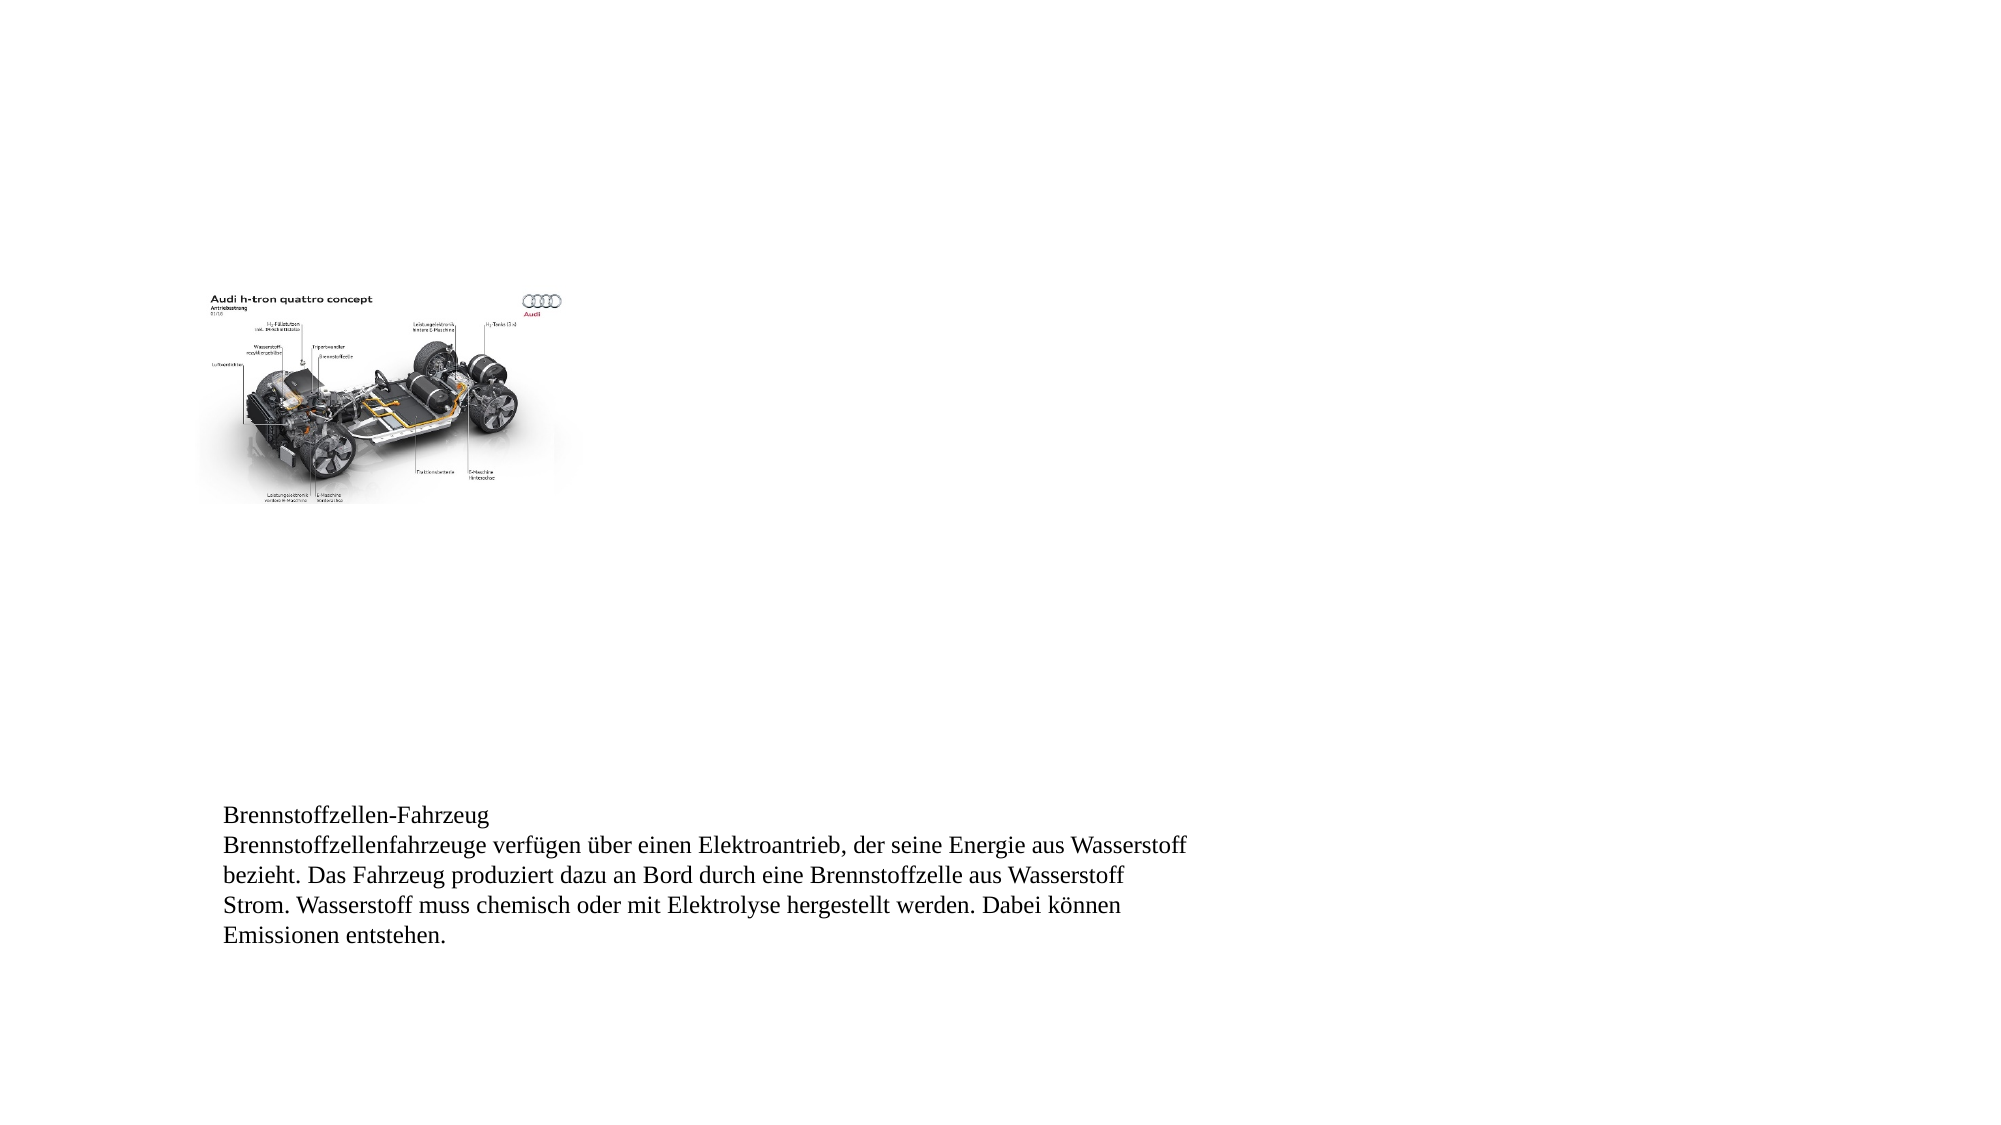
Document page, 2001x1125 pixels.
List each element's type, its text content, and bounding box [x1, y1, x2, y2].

text_box Brennstoffzellen-Fahrzeug Brennstoffzellenfahrzeuge verfügen über einen Elektroantrieb, der seine Energie aus Wasserstoff bezieht. Das Fahrzeug produziert dazu an Bord durch eine Brennstoffzelle aus Wasserstoff Strom. Wasserstoff muss chemisch oder mit Elektrolyse hergestellt werden. Dabei können Emissionen entstehen. [208, 791, 1209, 956]
picture [195, 285, 583, 504]
